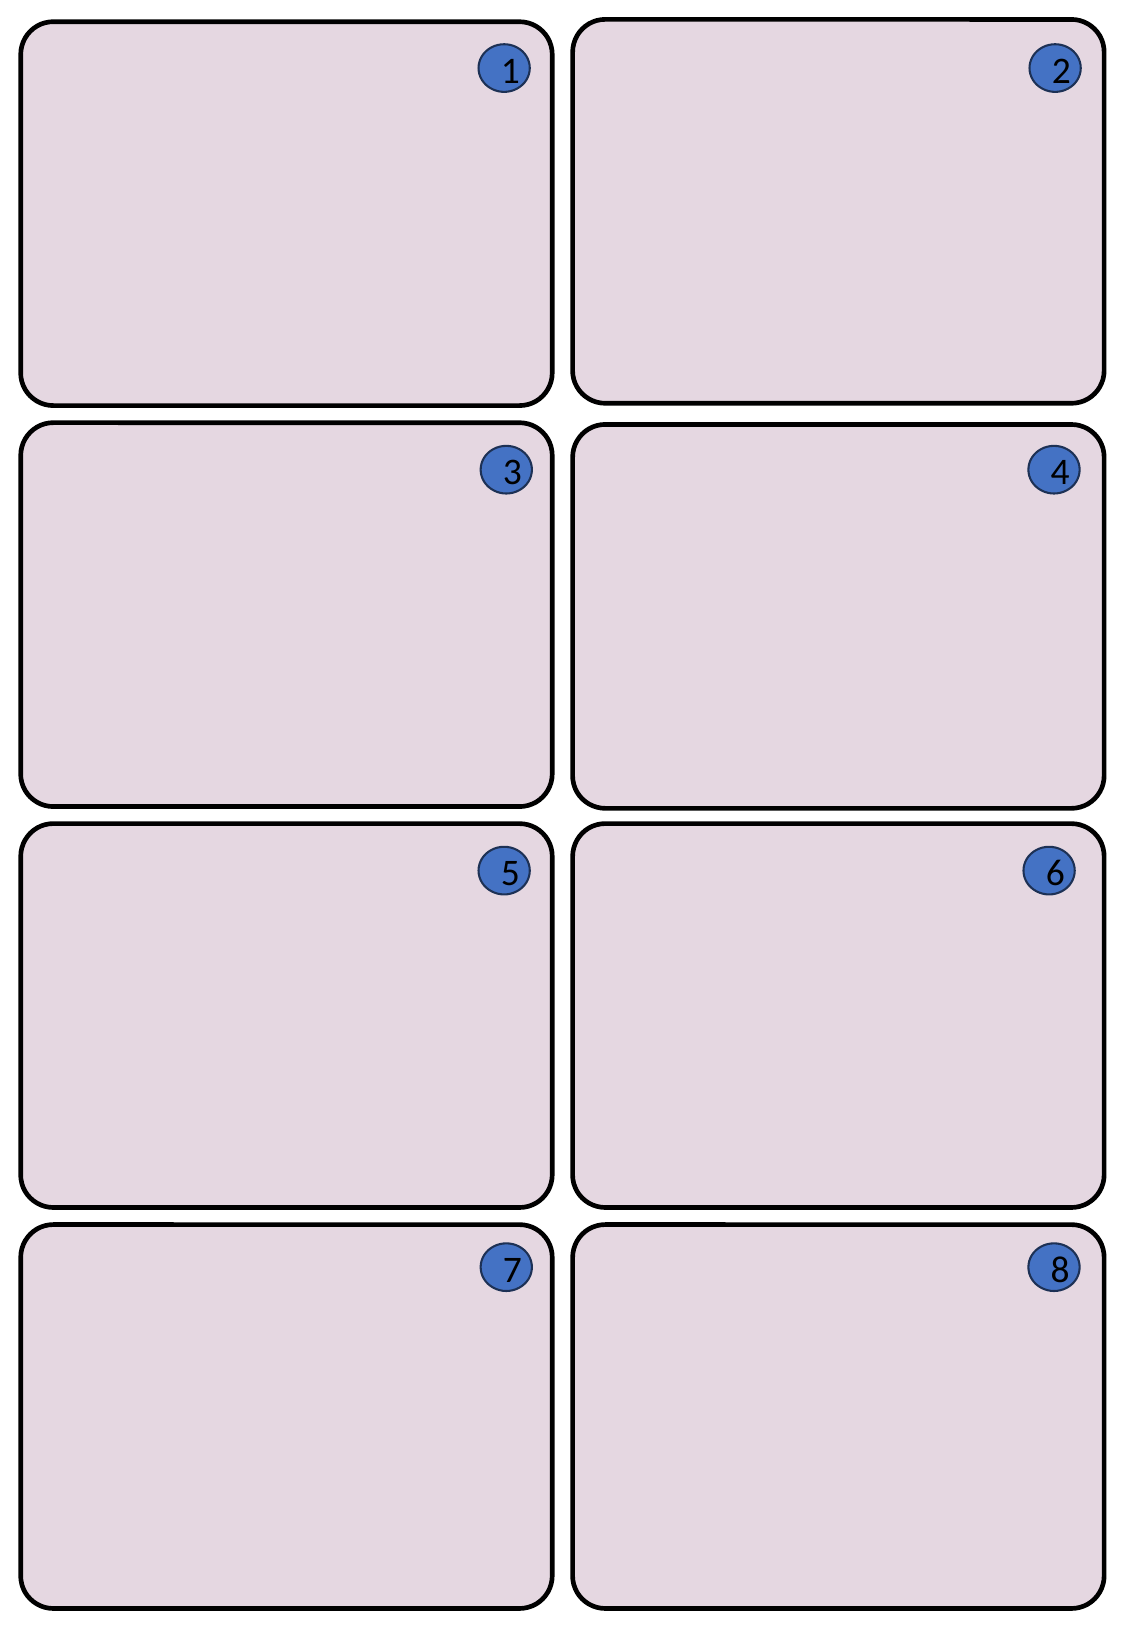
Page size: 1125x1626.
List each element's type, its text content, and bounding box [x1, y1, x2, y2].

text_box 7 [479, 1242, 533, 1293]
text_box 6 [1022, 845, 1076, 896]
text_box [571, 18, 1106, 405]
text_box 1 [477, 43, 531, 93]
text_box [571, 1223, 1106, 1610]
text_box 5 [477, 845, 531, 896]
text_box [571, 423, 1106, 810]
text_box [19, 421, 554, 808]
text_box 3 [479, 444, 533, 495]
text_box [19, 822, 554, 1209]
text_box [19, 1223, 554, 1610]
text_box 4 [1027, 444, 1081, 495]
text_box [19, 20, 554, 407]
text_box [571, 822, 1106, 1209]
text_box 8 [1027, 1242, 1081, 1293]
text_box 2 [1028, 43, 1082, 93]
